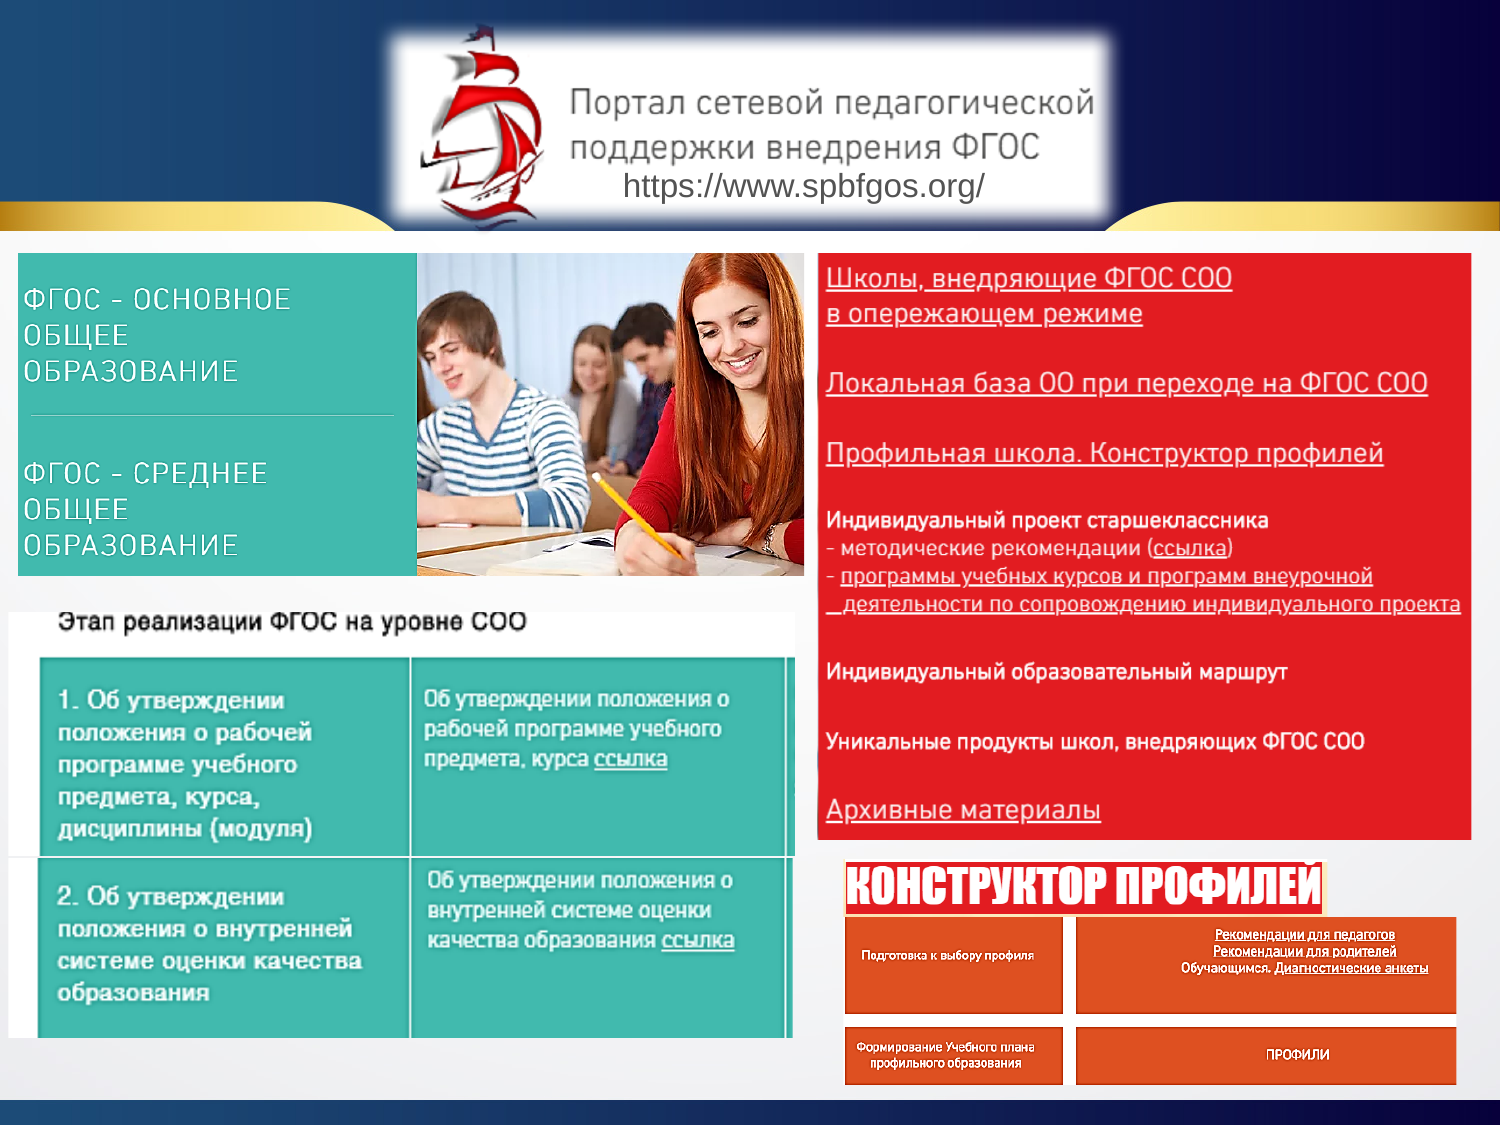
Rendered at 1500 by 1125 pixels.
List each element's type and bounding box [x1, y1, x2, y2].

text_box [8, 612, 795, 1038]
picture [0, 0, 1500, 1125]
text_box [373, 17, 1126, 237]
